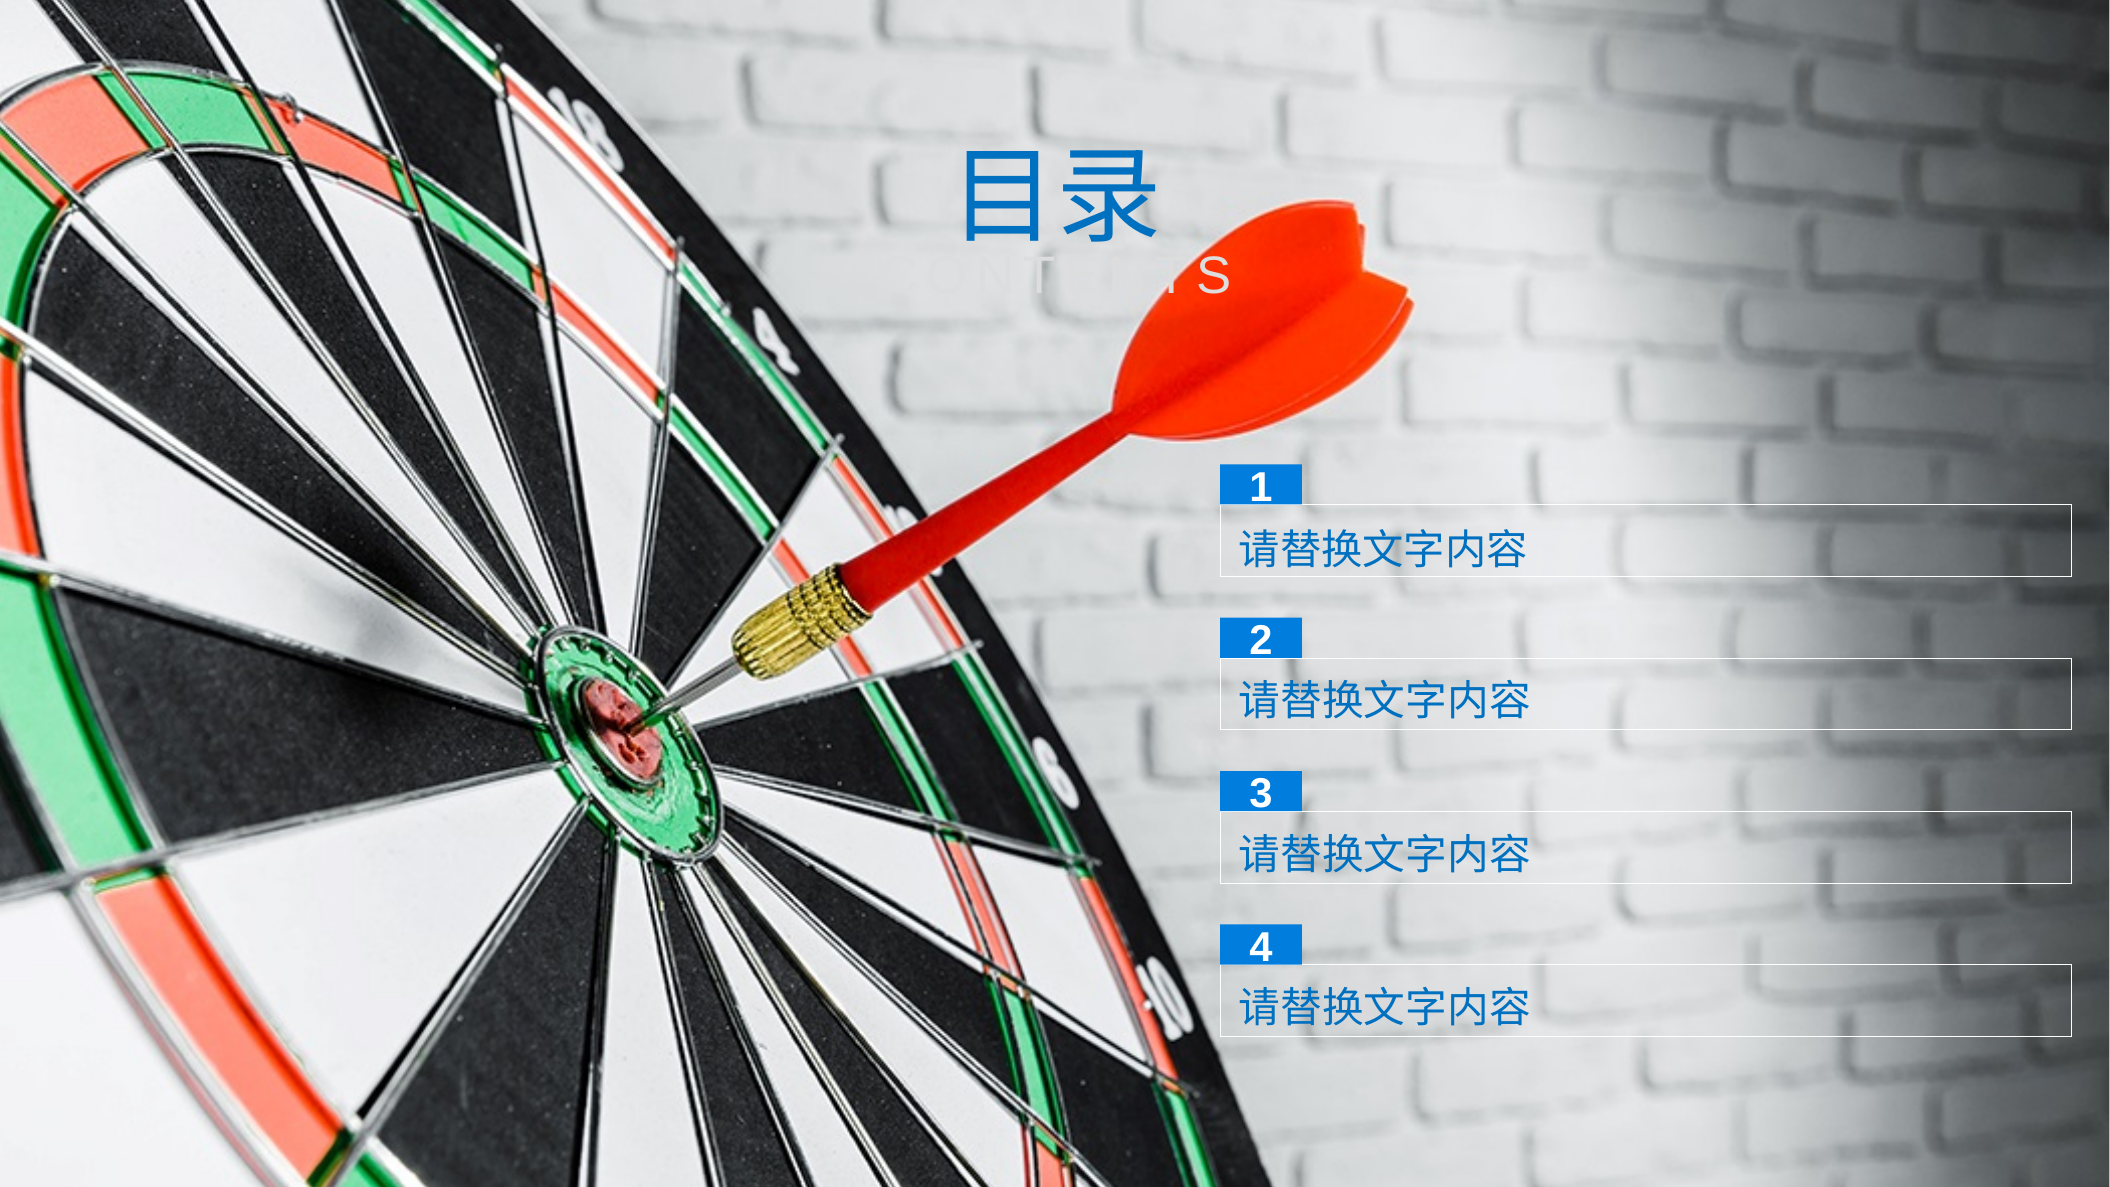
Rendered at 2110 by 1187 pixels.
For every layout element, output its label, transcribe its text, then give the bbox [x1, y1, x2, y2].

text_box 目录 [872, 135, 1240, 233]
text_box 请替换文字内容 [1220, 964, 2072, 1037]
text_box 3 [1219, 770, 1303, 812]
text_box 请替换文字内容 [1220, 811, 2072, 884]
text_box CONTENTS [829, 233, 1282, 312]
text_box 请替换文字内容 [1220, 658, 2072, 730]
text_box 4 [1219, 923, 1303, 966]
text_box 2 [1219, 617, 1303, 659]
text_box 请替换文字内容 [1220, 504, 2072, 577]
text_box [0, 0, 2110, 1187]
text_box 1 [1219, 463, 1303, 505]
